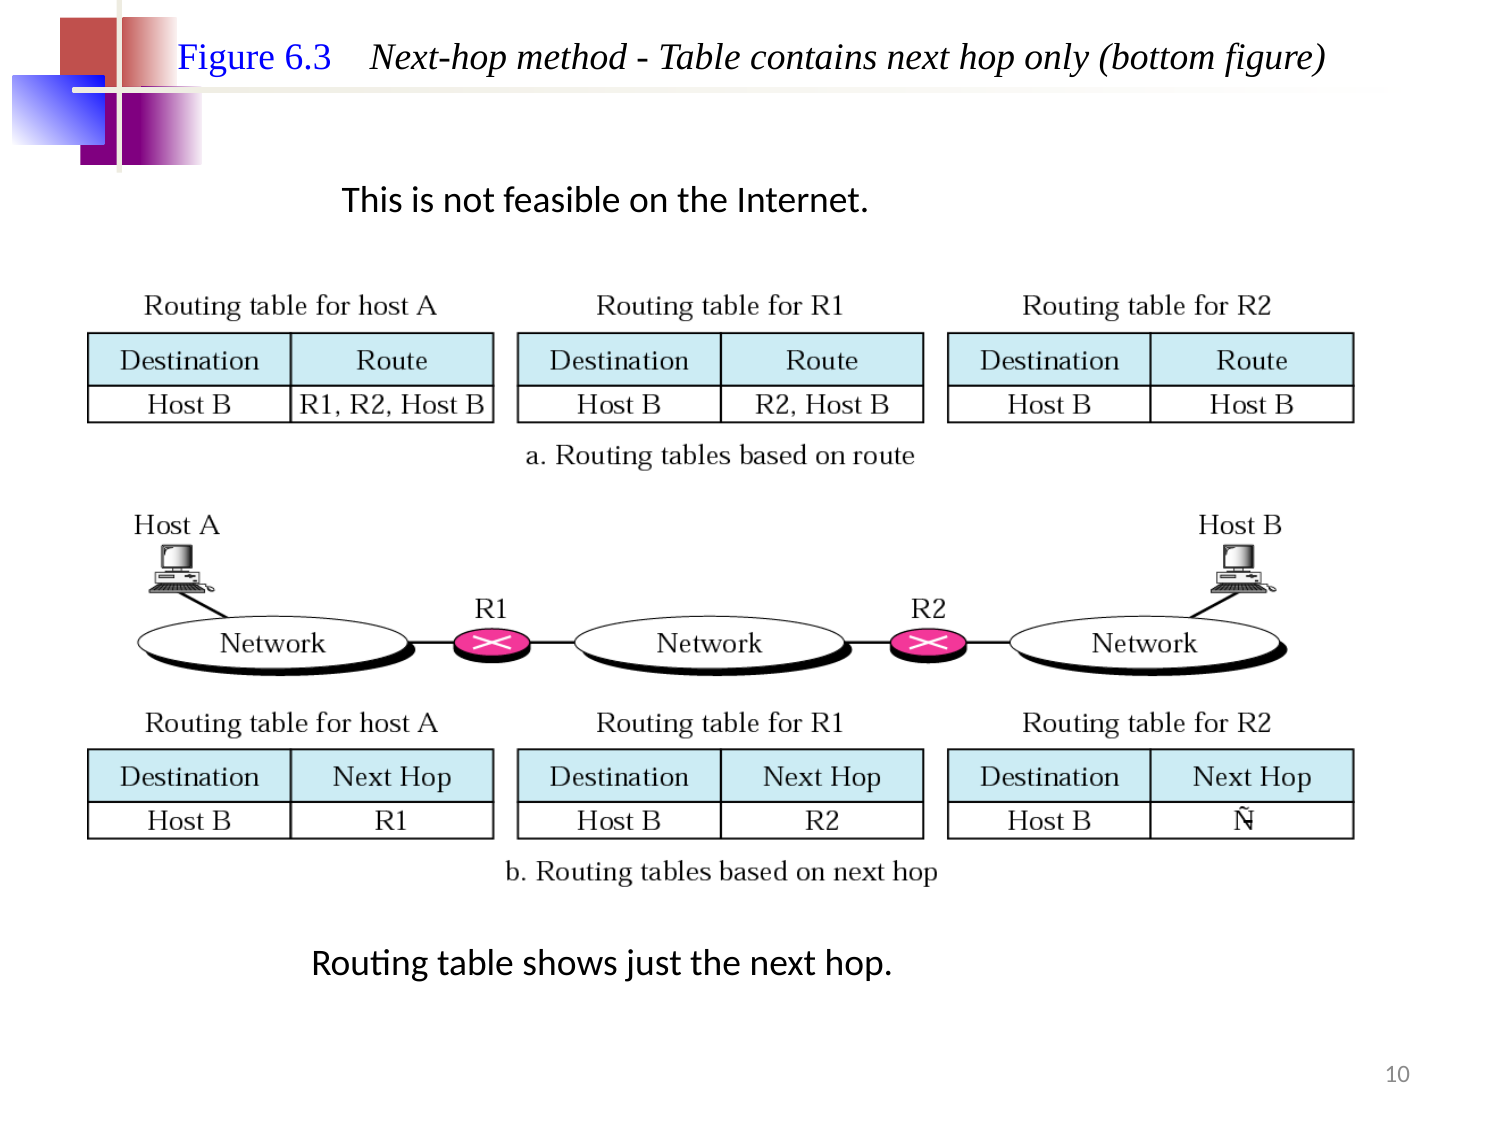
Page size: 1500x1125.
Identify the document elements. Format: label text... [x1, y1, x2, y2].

picture [87, 290, 1355, 888]
text_box [122, 17, 177, 86]
text_box Figure 6.3 Next-hop method - Table contains next hop only (bottom figure) [177, 24, 1425, 85]
text_box This is not feasible on the Internet. [326, 167, 886, 228]
text_box [60, 17, 116, 86]
text_box Routing table shows just the next hop. [296, 930, 909, 990]
text_box [116, 0, 122, 87]
text_box [12, 75, 105, 145]
text_box [72, 87, 1423, 93]
text_box [141, 93, 202, 165]
text_box [80, 93, 116, 165]
text_box [122, 93, 141, 165]
slide_number 10 [1074, 1042, 1425, 1103]
text_box [116, 93, 122, 173]
